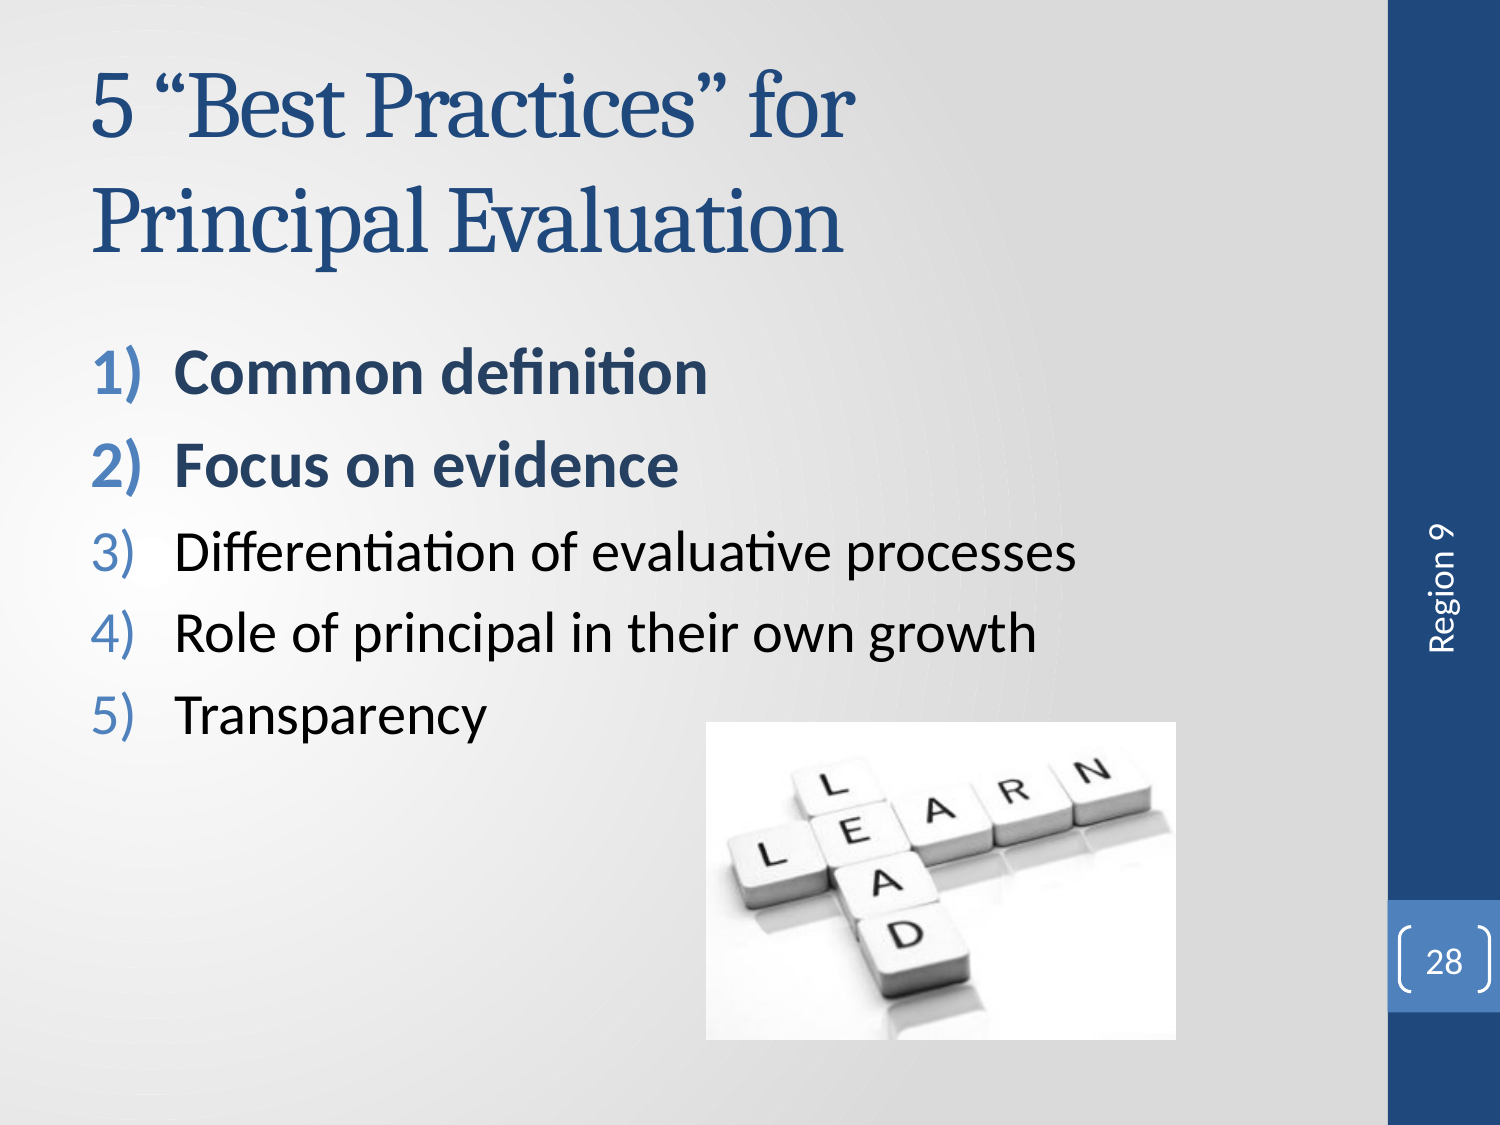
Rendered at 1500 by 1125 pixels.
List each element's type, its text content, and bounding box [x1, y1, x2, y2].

slide_number 28 [1397, 925, 1492, 994]
picture [706, 721, 1176, 1041]
footer Region 9 [1408, 500, 1469, 889]
list Common definition Focus on evidence Differentiation of evaluative processes Role of principal in their own growth Transparency [75, 320, 1425, 1063]
title 5 “Best Practices” for Principal Evaluation [75, 24, 1425, 288]
